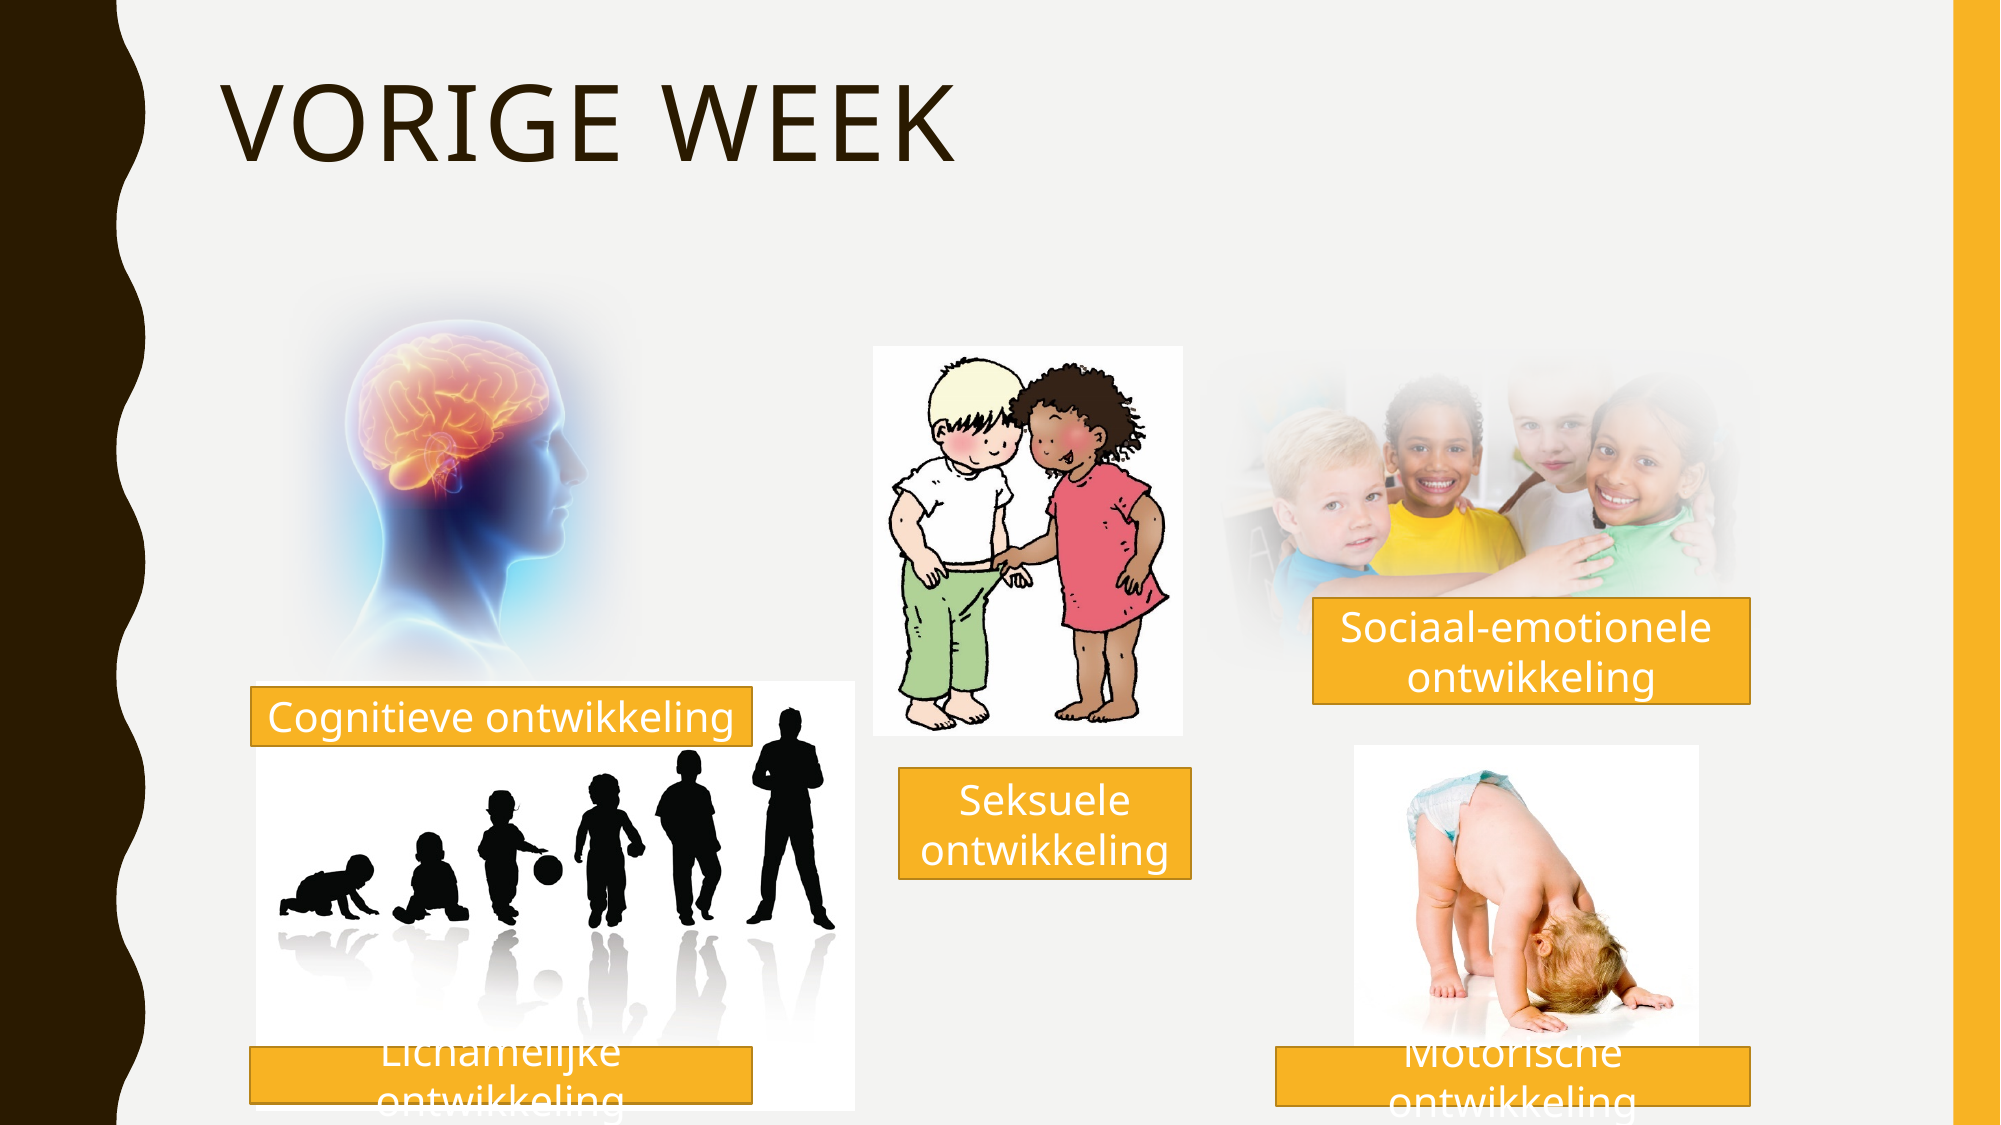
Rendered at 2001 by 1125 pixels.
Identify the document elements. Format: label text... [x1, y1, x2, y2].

text_box Seksuele ontwikkeling [898, 767, 1192, 880]
picture [873, 346, 1183, 736]
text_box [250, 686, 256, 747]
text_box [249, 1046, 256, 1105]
text_box Motorische ontwikkeling [1275, 1046, 1751, 1107]
title Vorige week [205, 62, 1875, 308]
picture [1354, 745, 1699, 1052]
text_box Sociaal-emotionele ontwikkeling [1312, 676, 1751, 705]
picture [1197, 346, 1762, 676]
picture [256, 267, 855, 1111]
